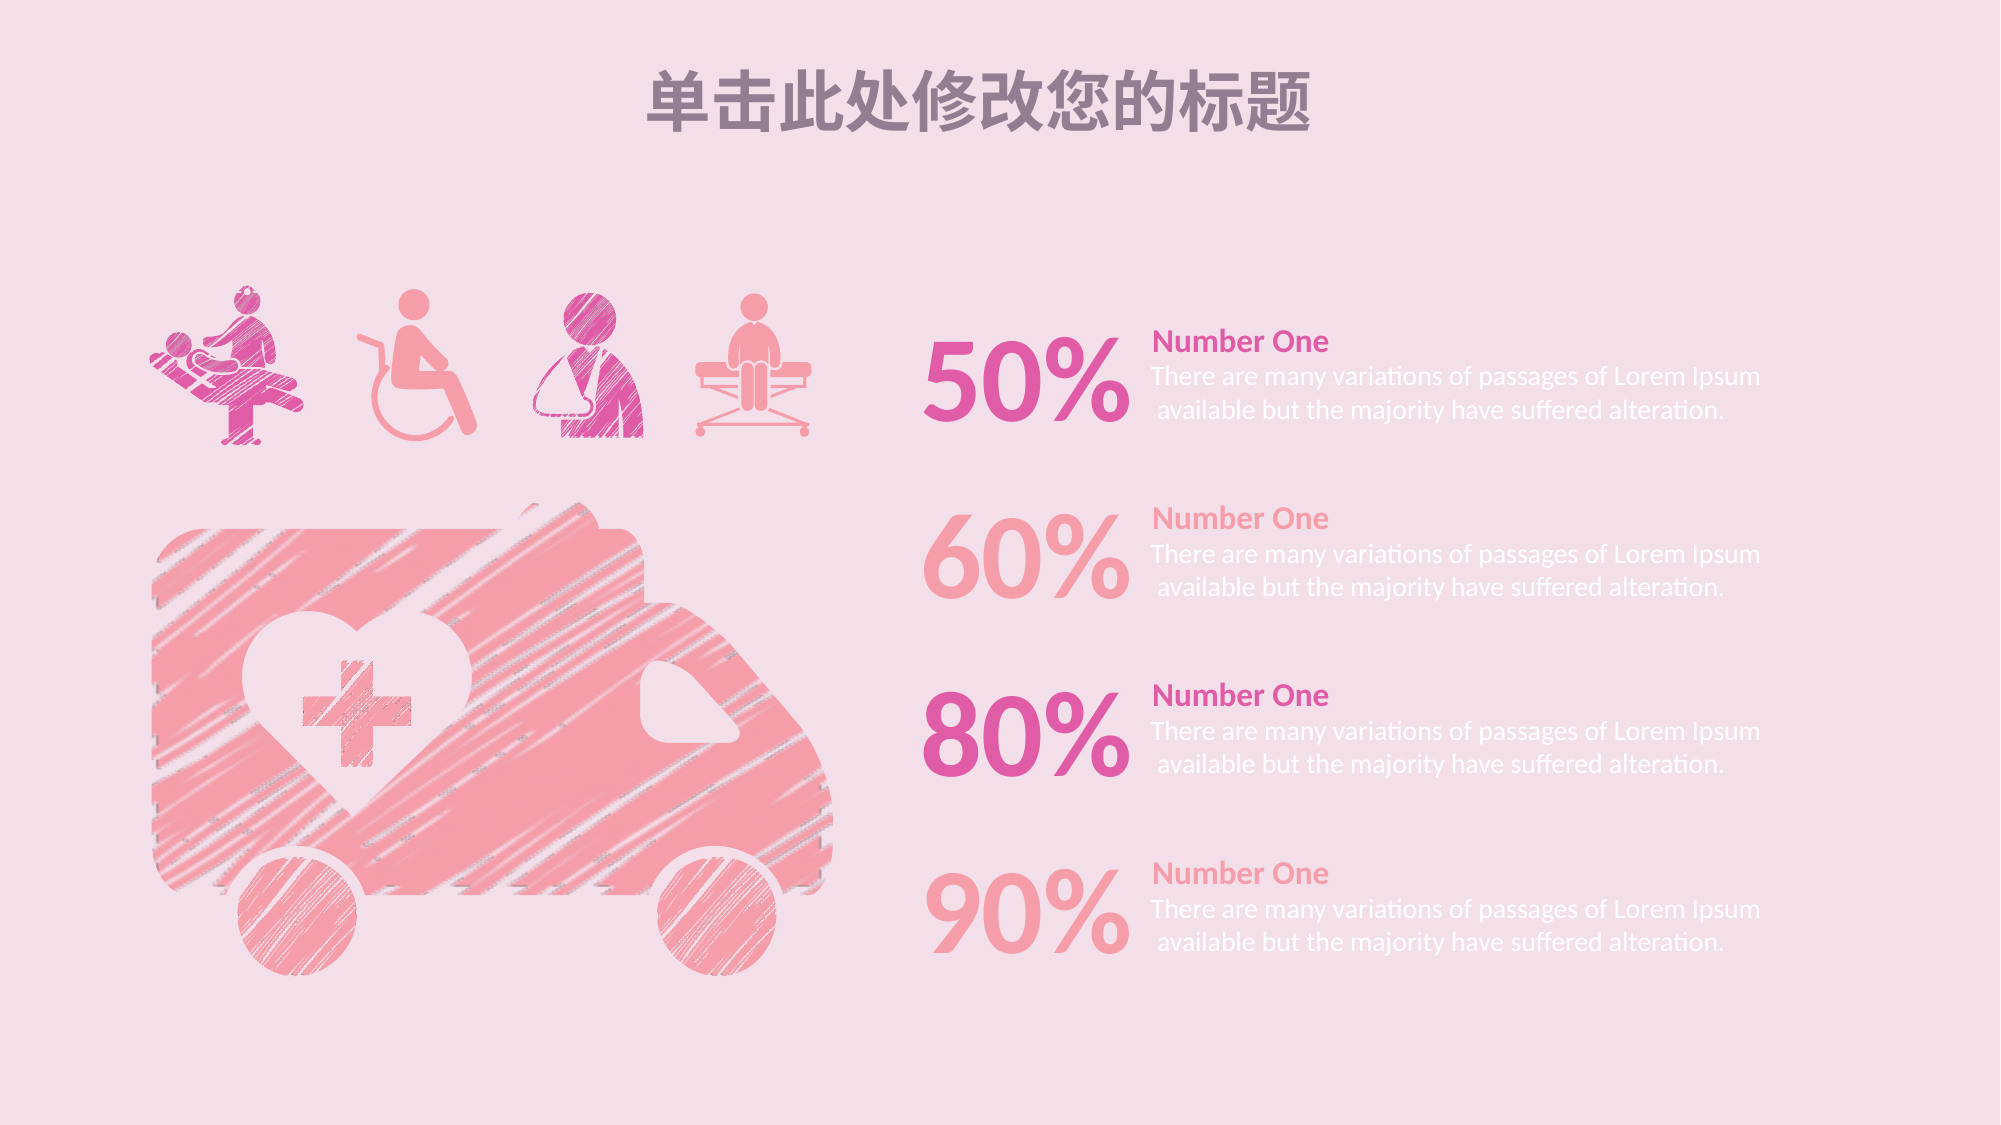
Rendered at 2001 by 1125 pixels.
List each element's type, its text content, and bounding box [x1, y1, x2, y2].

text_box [1150, 850, 1857, 958]
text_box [1150, 673, 1857, 781]
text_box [1150, 495, 1857, 603]
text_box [531, 292, 644, 438]
text_box 80% [919, 654, 1133, 801]
text_box 90% [919, 831, 1133, 979]
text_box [147, 285, 305, 446]
text_box 单击此处修改您的标题 [573, 52, 1384, 148]
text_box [1150, 318, 1857, 426]
text_box 60% [919, 476, 1133, 624]
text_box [356, 288, 481, 442]
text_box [695, 293, 812, 438]
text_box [151, 495, 834, 977]
text_box 50% [919, 299, 1133, 446]
